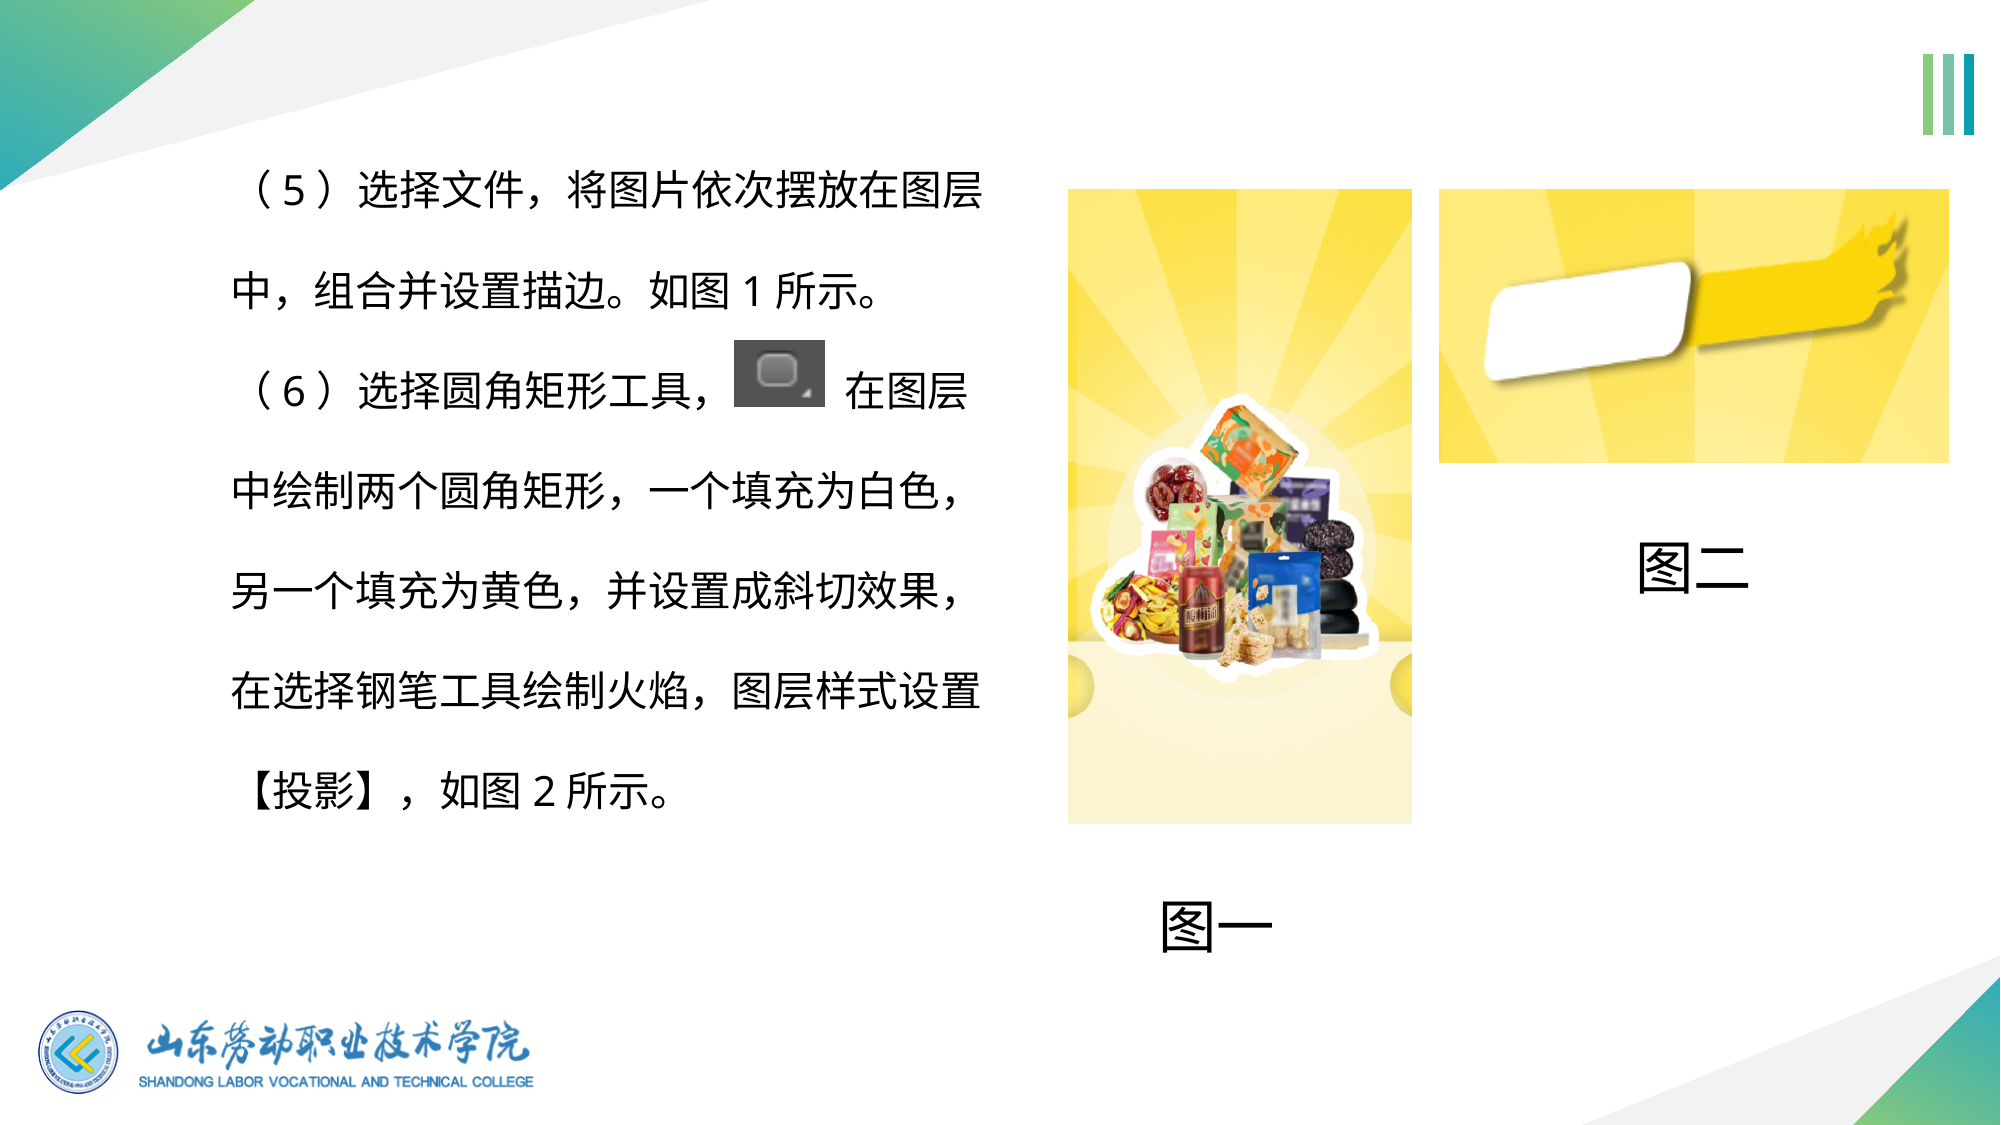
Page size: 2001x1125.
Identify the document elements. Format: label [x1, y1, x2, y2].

picture [734, 340, 825, 407]
picture [1068, 189, 1412, 824]
text_box [0, 0, 2000, 1125]
text_box [1928, 54, 1969, 136]
picture [1439, 189, 1949, 463]
picture [38, 1010, 550, 1094]
